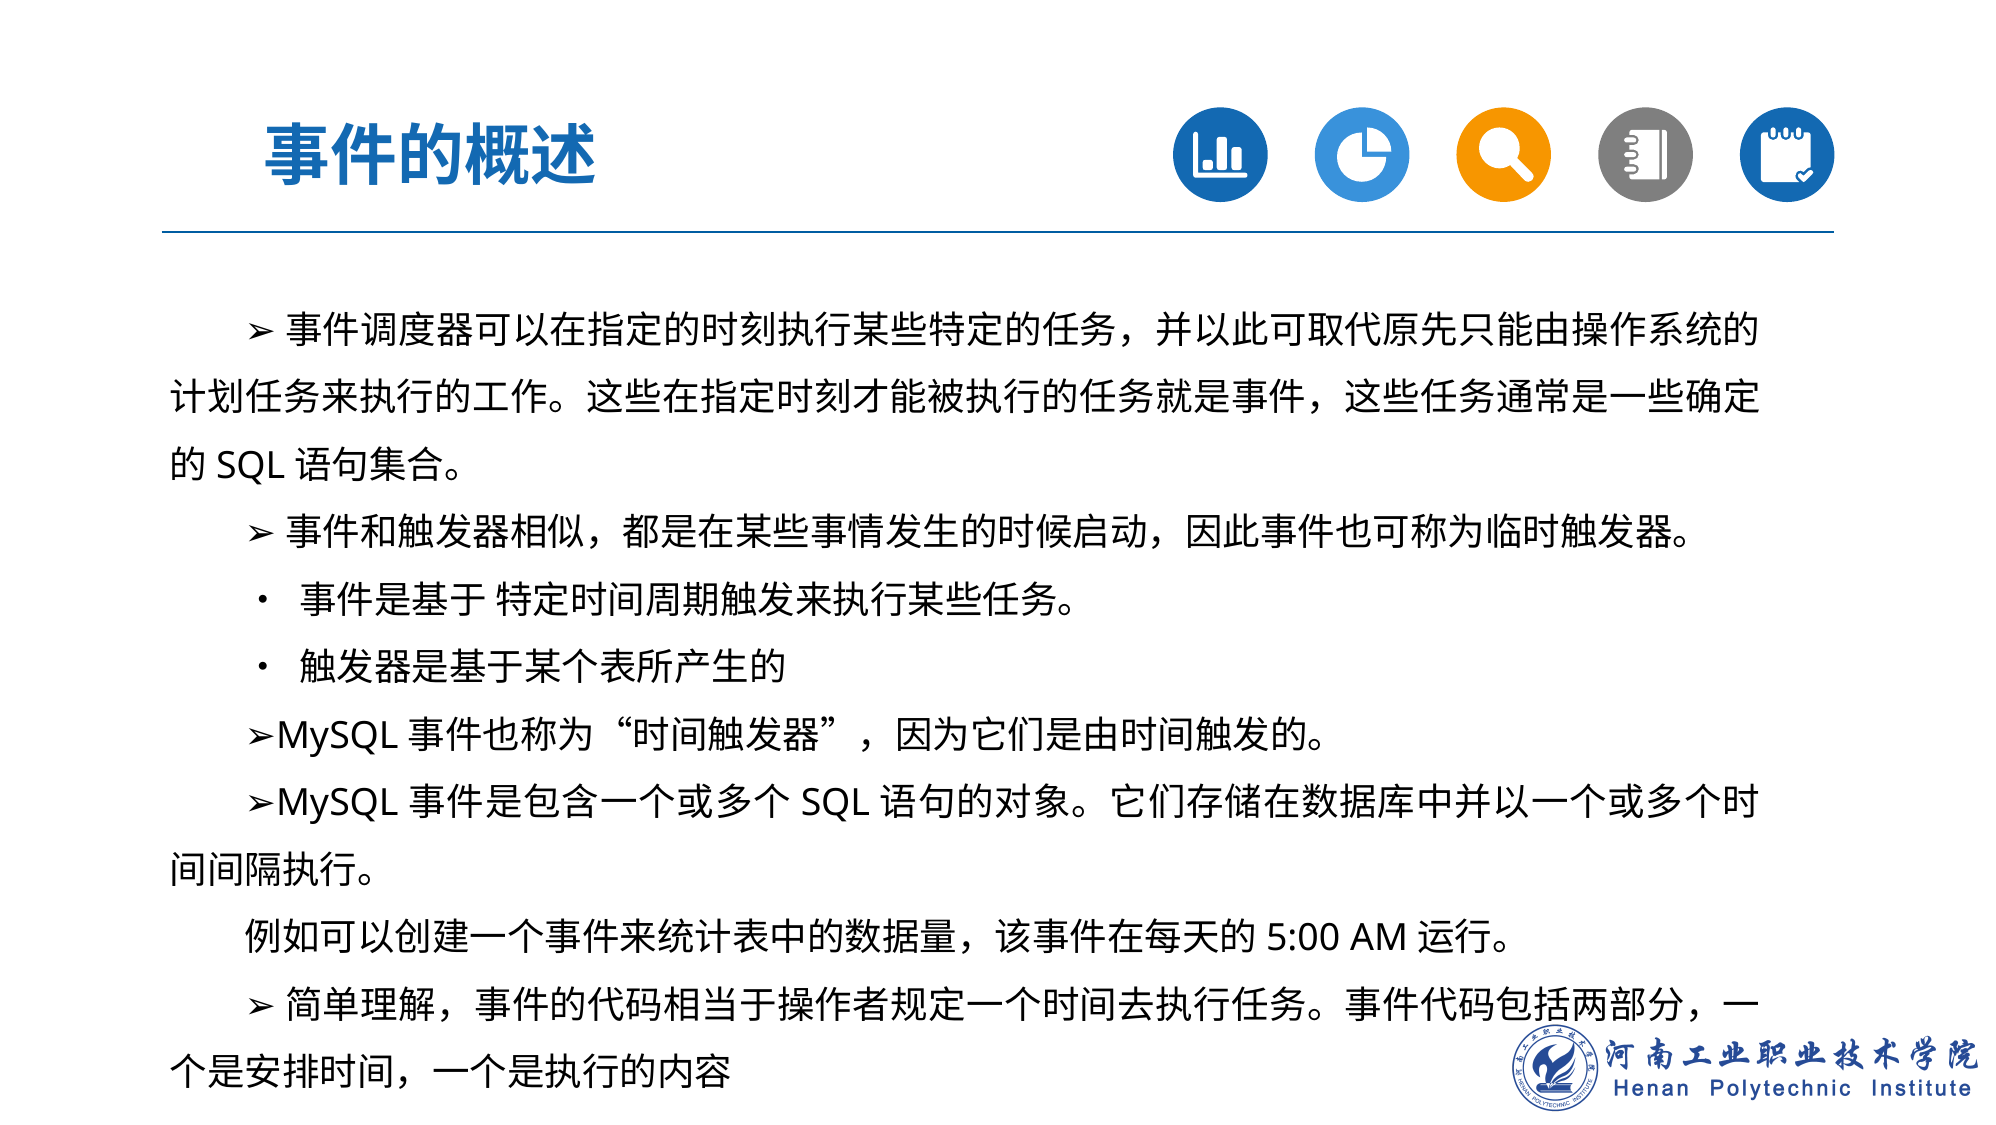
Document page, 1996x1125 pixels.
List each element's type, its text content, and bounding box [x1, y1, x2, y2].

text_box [1314, 107, 1410, 203]
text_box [1598, 107, 1694, 203]
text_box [1172, 107, 1268, 203]
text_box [1456, 107, 1552, 203]
picture [1493, 1020, 1984, 1118]
text_box ➢事件调度器可以在指定的时刻执行某些特定的任务，并以此可取代原先只能由操作系统的计划任务来执行的工作。这些在指定时刻才能被执行的任务就是事件，这些任务通常是一些确定的SQL语句集合。 ➢事件和触发器相似，都是在某些事情发生的时候启动，因此事件也可称为临时触发器。 • 事件是基于 特定时间周期触发来执行某些任务。 • 触发器是基于某个表所产生的 ➢MySQL事件也称为“时间触发器”，因为它们是由时间触发的。 ➢MySQL事件是包含一个或多个SQL语句的对象。它们存储在数据库中并以一个或多个时间间隔执行。 例如可以创建一个事件来统计表中的数据量，该事件在每天的5:00 AM运行。 ➢简单理解，事件的代码相当于操作者规定一个时间去执行任务。事件代码包括两部分，一个是安排时间，一个是执行的内容 [149, 273, 1781, 1035]
text_box 事件的概述 [110, 93, 752, 203]
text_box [1739, 107, 1835, 203]
